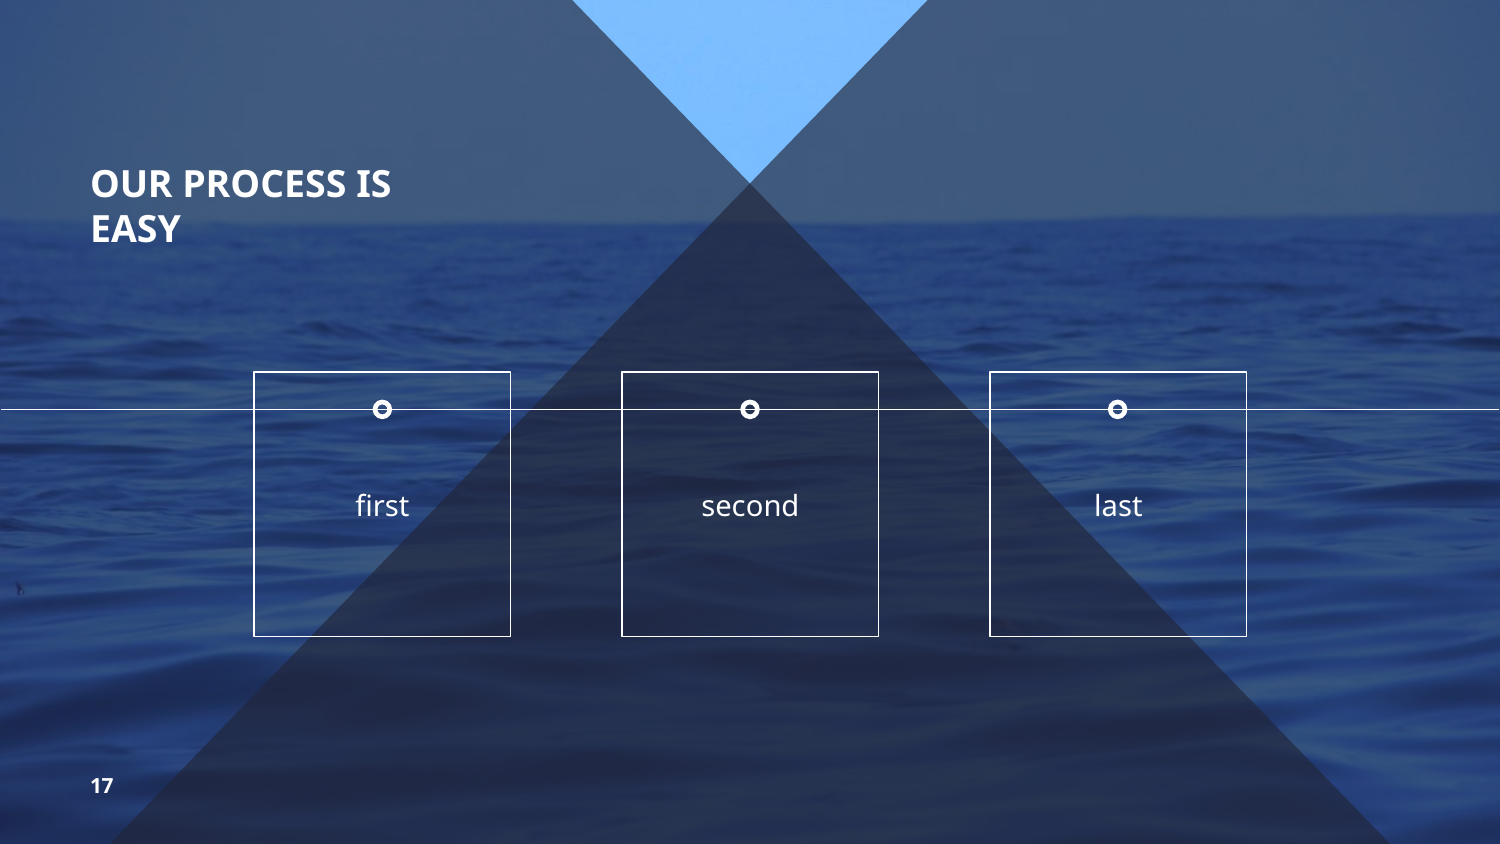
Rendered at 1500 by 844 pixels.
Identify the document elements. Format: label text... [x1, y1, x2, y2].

title OUR PROCESS IS EASY [75, 161, 467, 265]
slide_number ‹#› [75, 766, 165, 807]
text_box second [622, 371, 879, 408]
text_box last [990, 418, 1247, 637]
text_box second [622, 418, 879, 637]
text_box first [254, 371, 511, 408]
text_box last [990, 371, 1247, 408]
picture [574, 0, 926, 182]
text_box first [254, 418, 511, 637]
